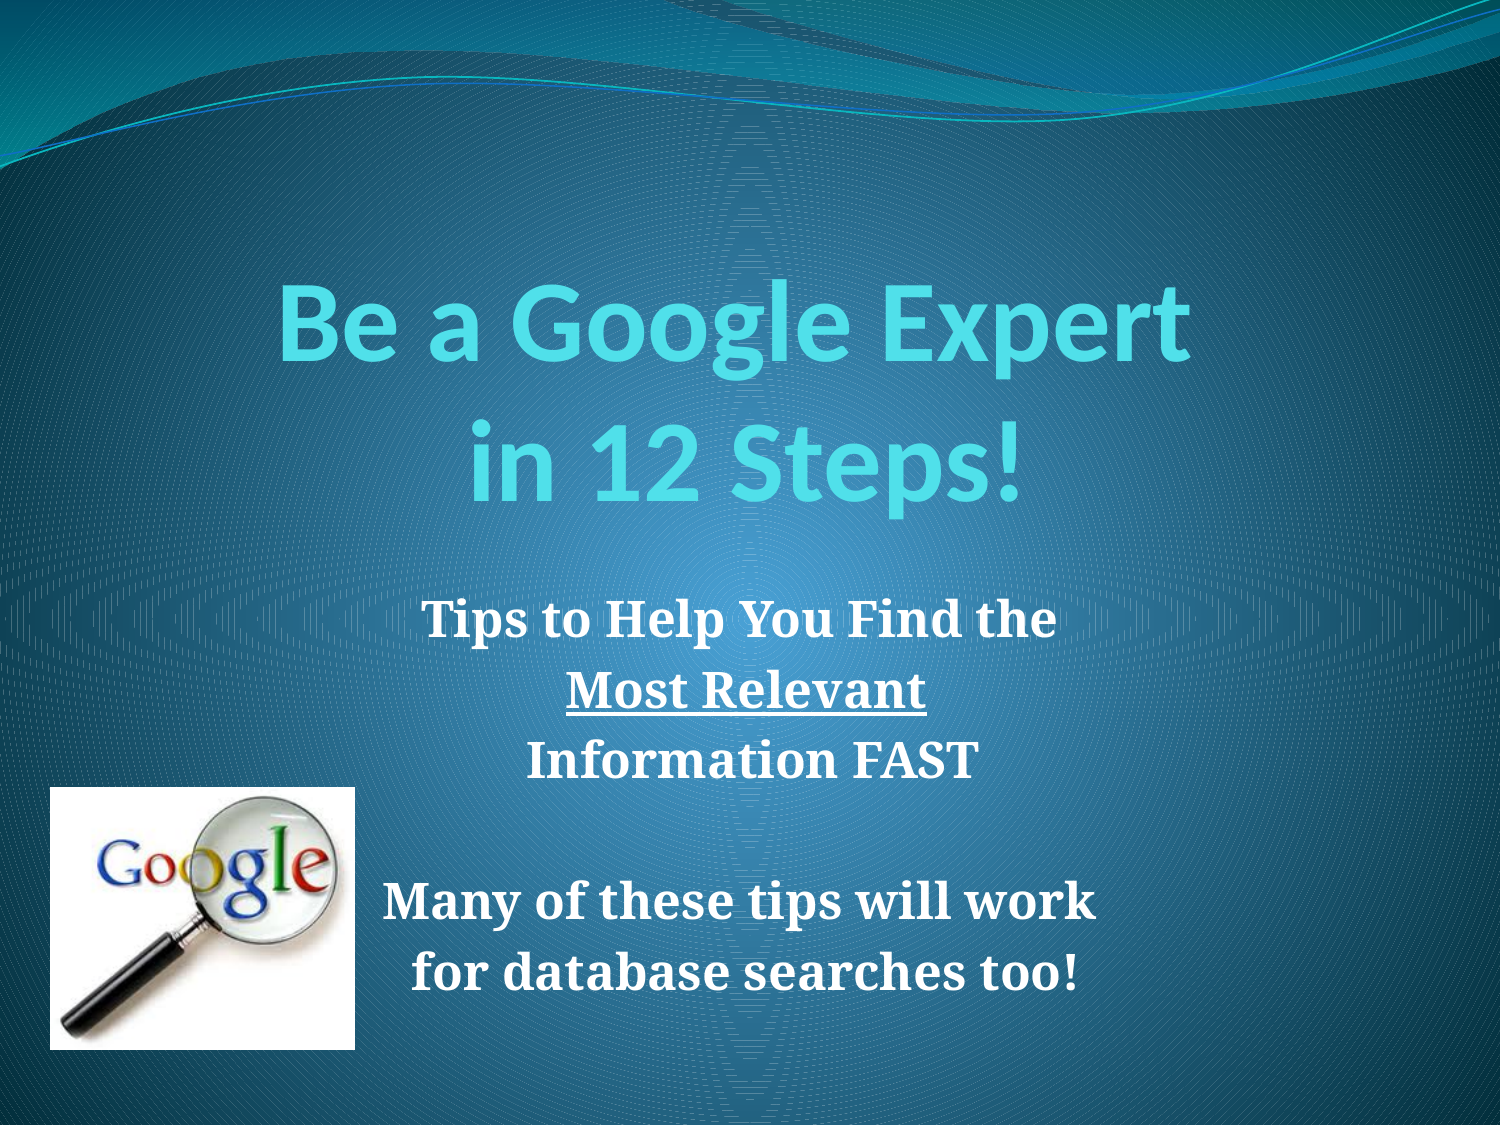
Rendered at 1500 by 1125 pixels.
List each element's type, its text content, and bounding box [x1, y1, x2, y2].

subtitle Tips to Help You Find the Most Relevant Information FAST Many of these tips will work for database searches too! [0, 529, 1500, 1013]
picture [49, 787, 355, 1051]
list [42, 788, 49, 1013]
title Be a Google Expert in 12 Steps! [0, 224, 1500, 525]
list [355, 790, 360, 1013]
